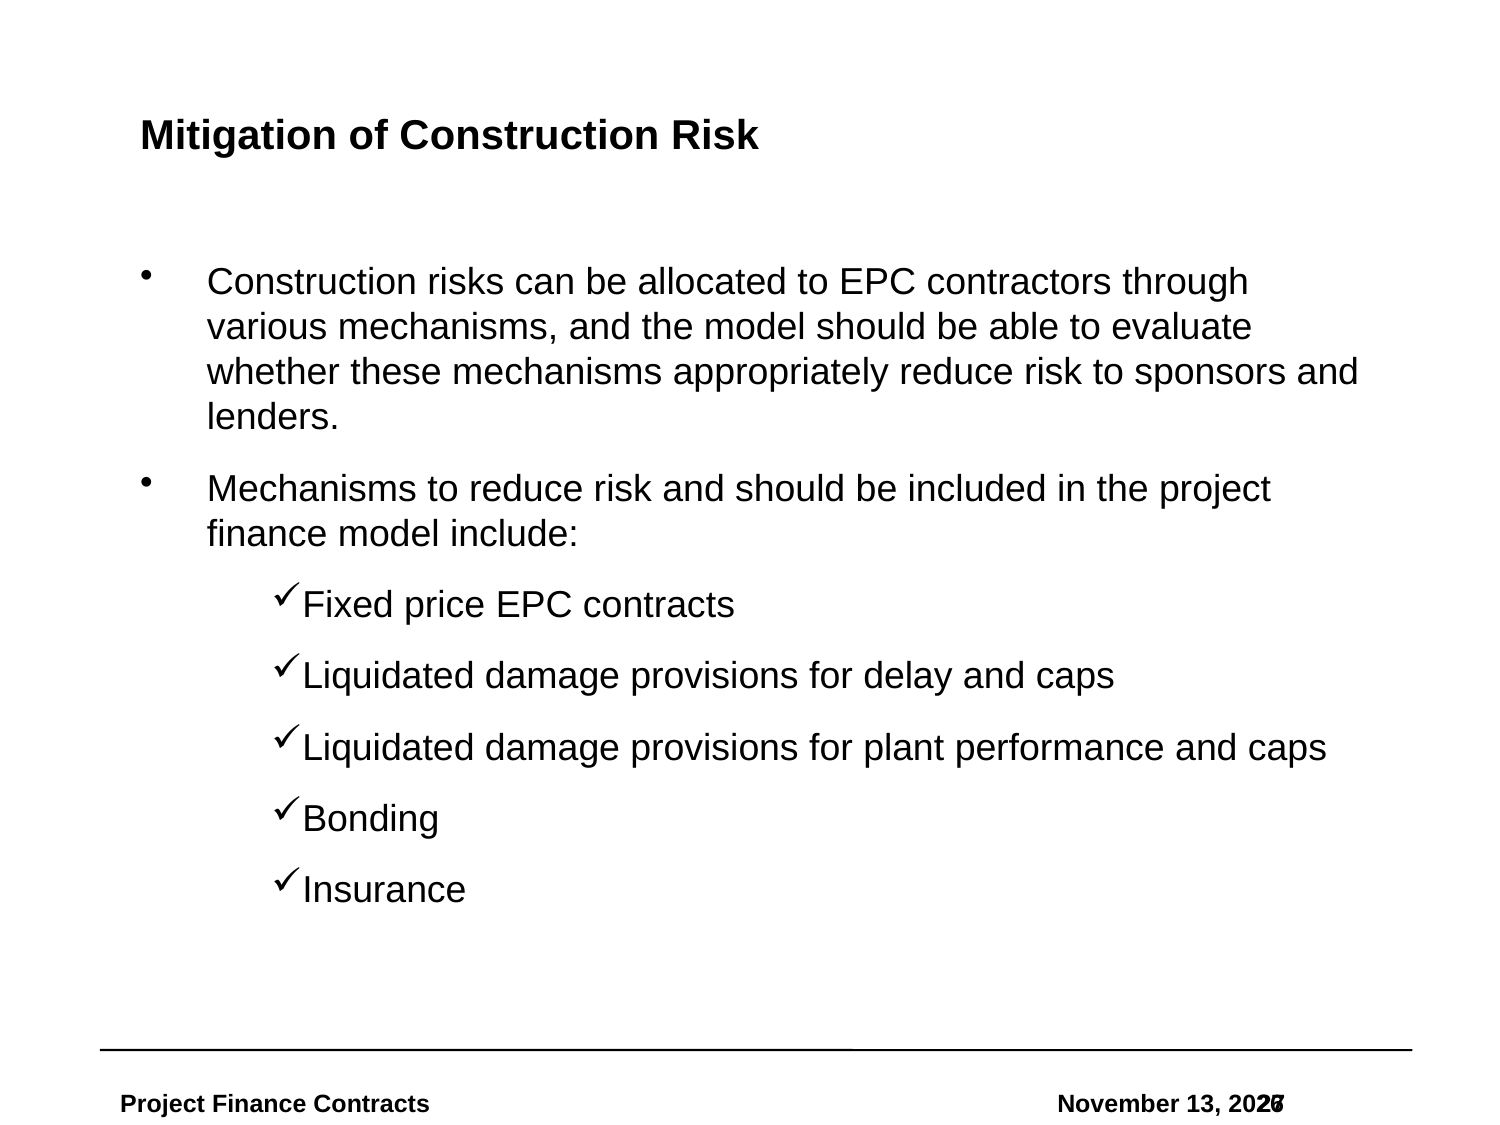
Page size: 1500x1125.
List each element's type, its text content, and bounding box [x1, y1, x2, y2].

title Mitigation of Construction Risk [124, 99, 1288, 226]
list Construction risks can be allocated to EPC contractors through various mechanisms, and the model should be able to evaluate whether these mechanisms appropriately reduce risk to sponsors and lenders. Mechanisms to reduce risk and should be included in the project finance model include: Fixed price EPC contracts Liquidated damage provisions for delay and caps Liquidated damage provisions for plant performance and caps Bonding Insurance [124, 249, 1376, 1001]
